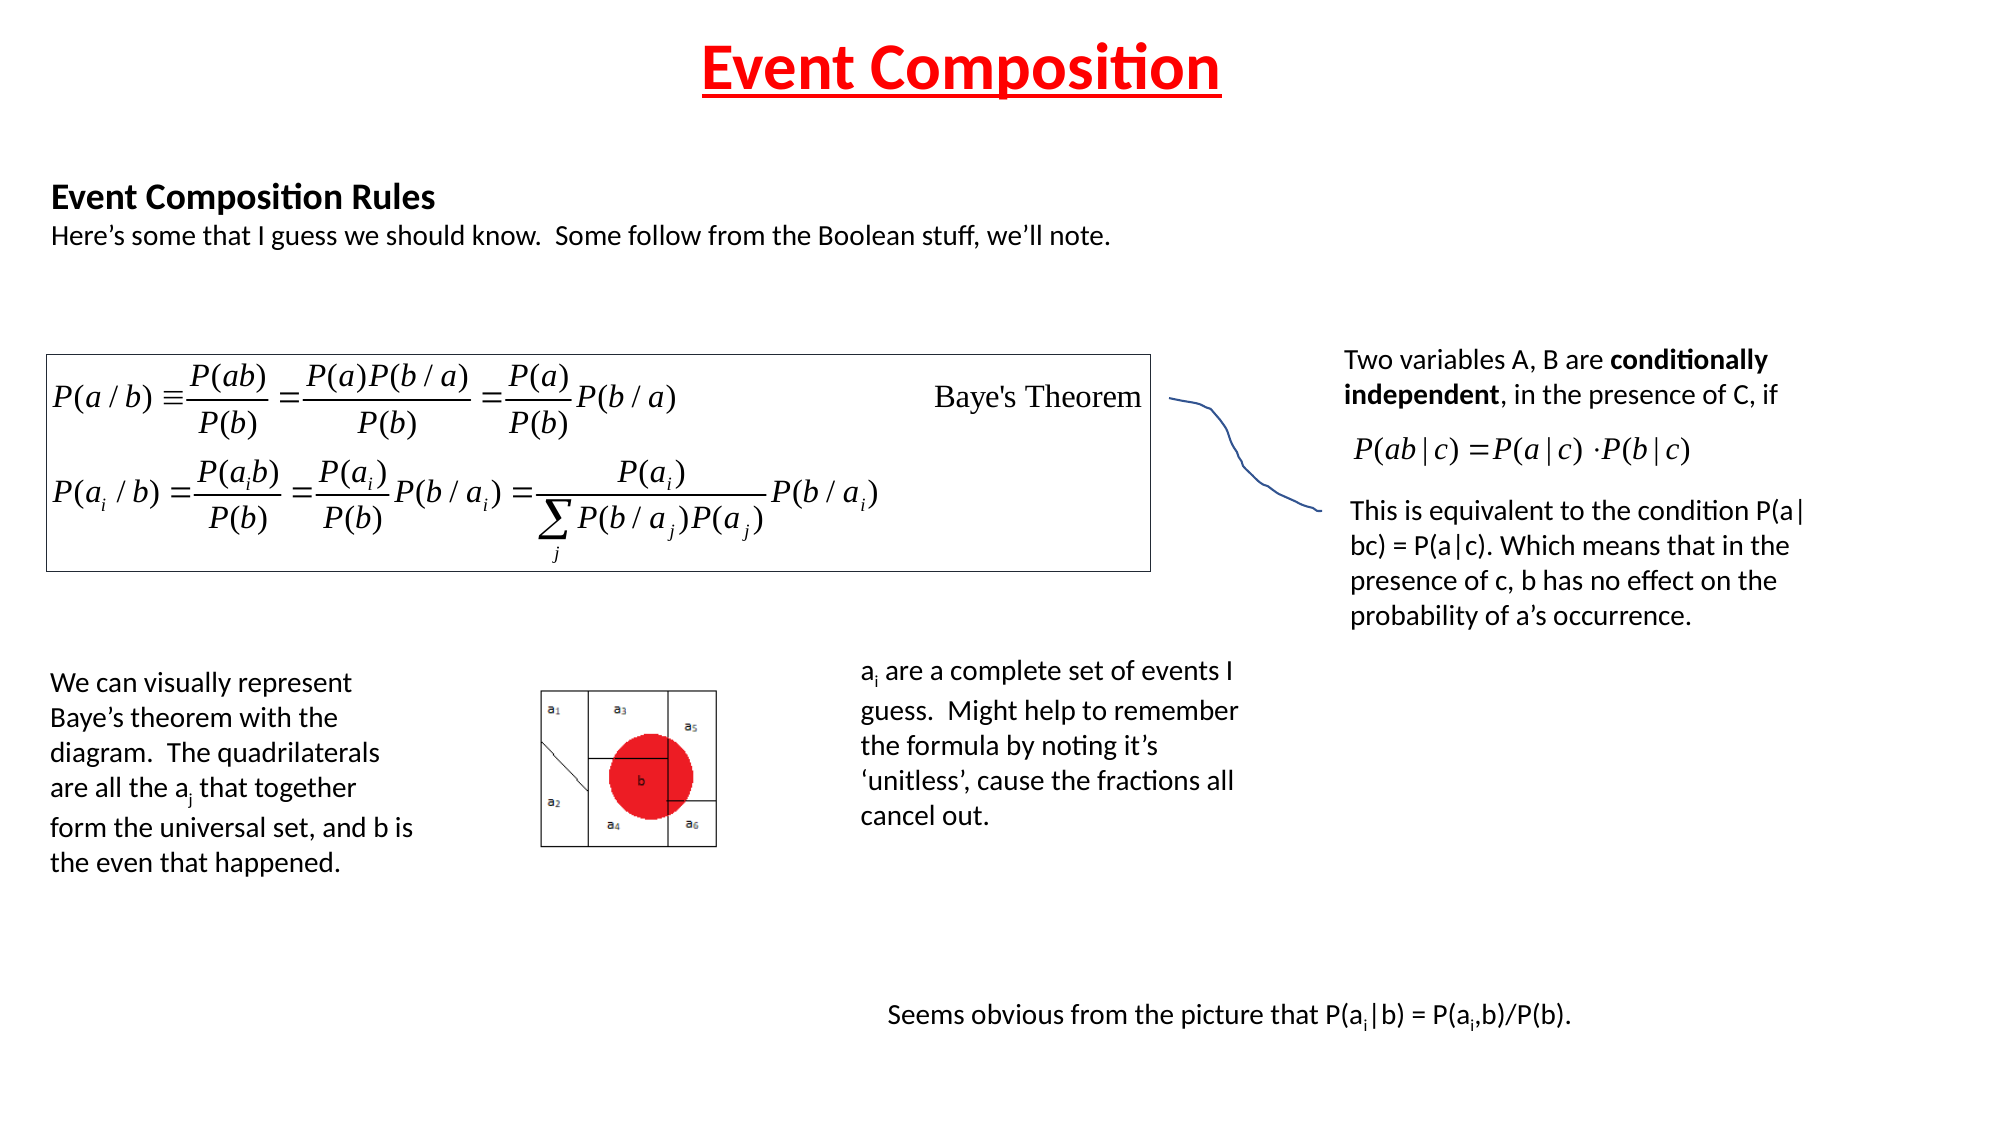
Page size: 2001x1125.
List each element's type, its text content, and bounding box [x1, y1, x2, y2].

text_box This is equivalent to the condition P(a|bc) = P(a|c). Which means that in the presence of c, b has no effect on the probability of a’s occurrence. [1335, 484, 1849, 639]
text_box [489, 639, 791, 909]
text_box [1347, 431, 1696, 474]
text_box ai are a complete set of events I guess. Might help to remember the formula by noting it’s ‘unitless’, cause the fractions all cancel out. [845, 643, 1255, 839]
text_box Event Composition [687, 15, 1266, 111]
text_box Event Composition Rules Here’s some that I guess we should know. Some follow from the Boolean stuff, we’ll note. [36, 164, 1205, 259]
text_box Two variables A, B are conditionally independent, in the presence of C, if [1329, 332, 1903, 418]
text_box Seems obvious from the picture that P(ai|b) = P(ai,b)/P(b). [872, 987, 1588, 1043]
text_box [1168, 397, 1323, 513]
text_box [46, 354, 1151, 572]
text_box We can visually represent Baye’s theorem with the diagram. The quadrilaterals are all the aj that together form the universal set, and b is the even that happened. [35, 656, 435, 886]
